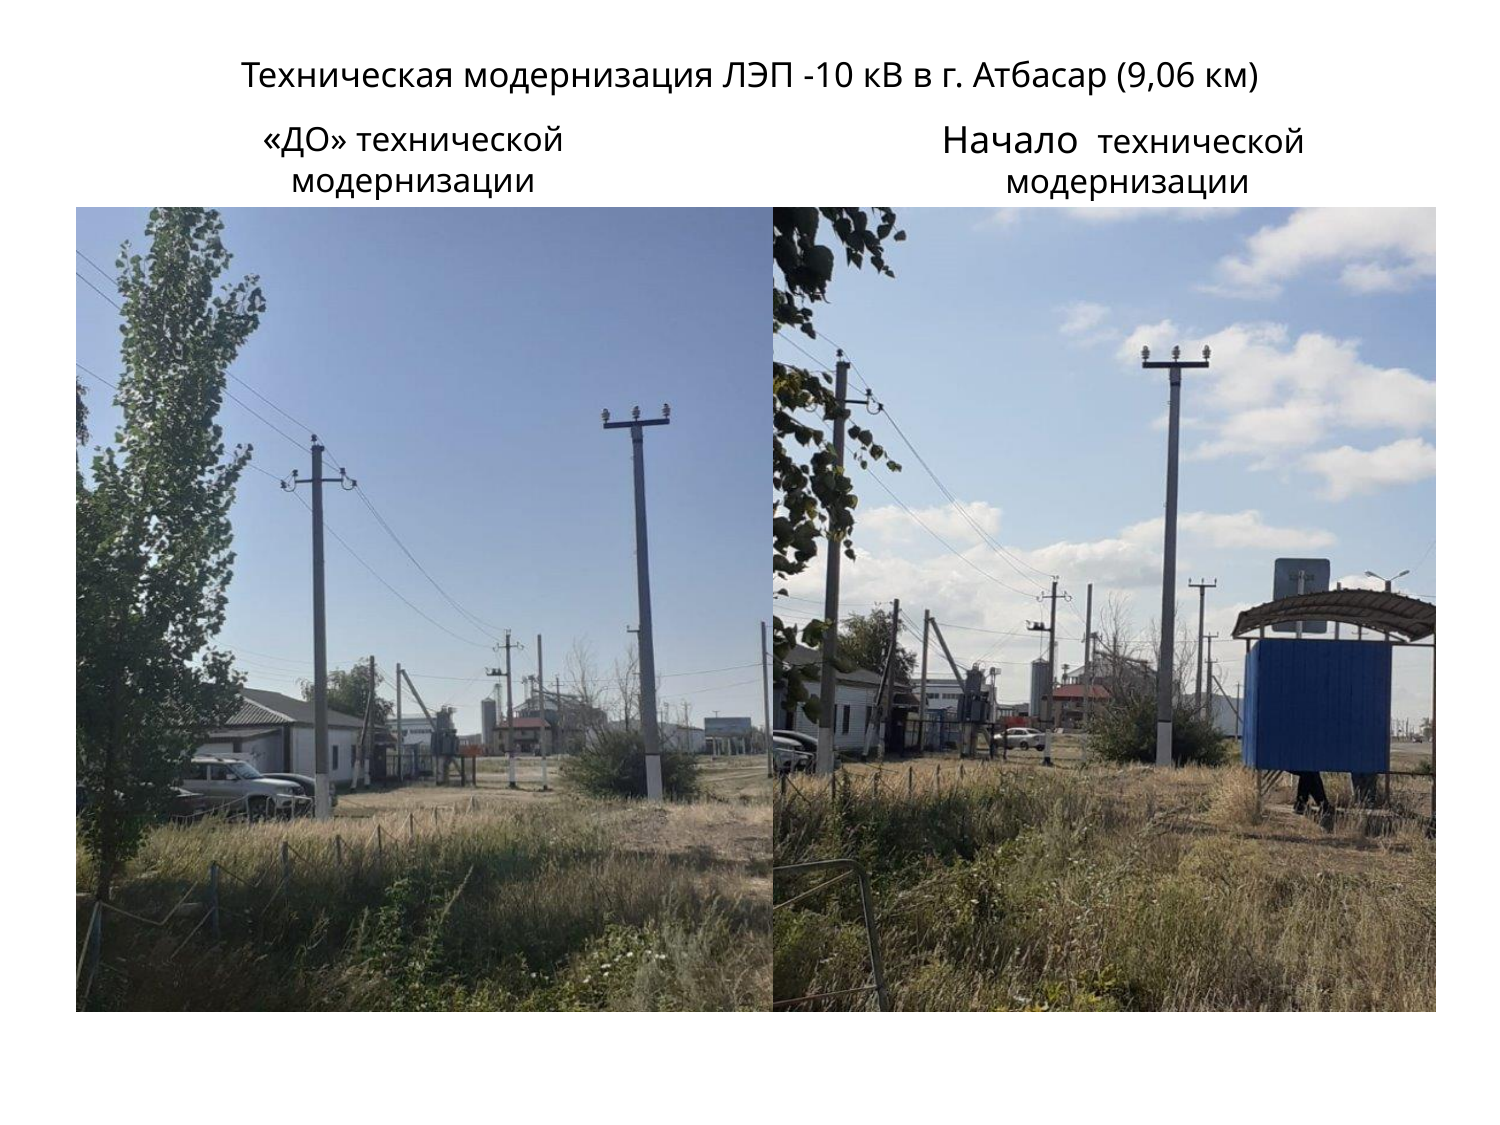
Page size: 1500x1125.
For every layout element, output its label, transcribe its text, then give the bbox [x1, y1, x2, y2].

picture [76, 207, 773, 1012]
text_box «ДО» технической модернизации [123, 107, 703, 206]
text_box Начало технической модернизации [797, 108, 1459, 208]
title Техническая модернизация ЛЭП -10 кВ в г. Атбасар (9,06 км) [75, 45, 1425, 102]
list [773, 207, 1436, 1012]
